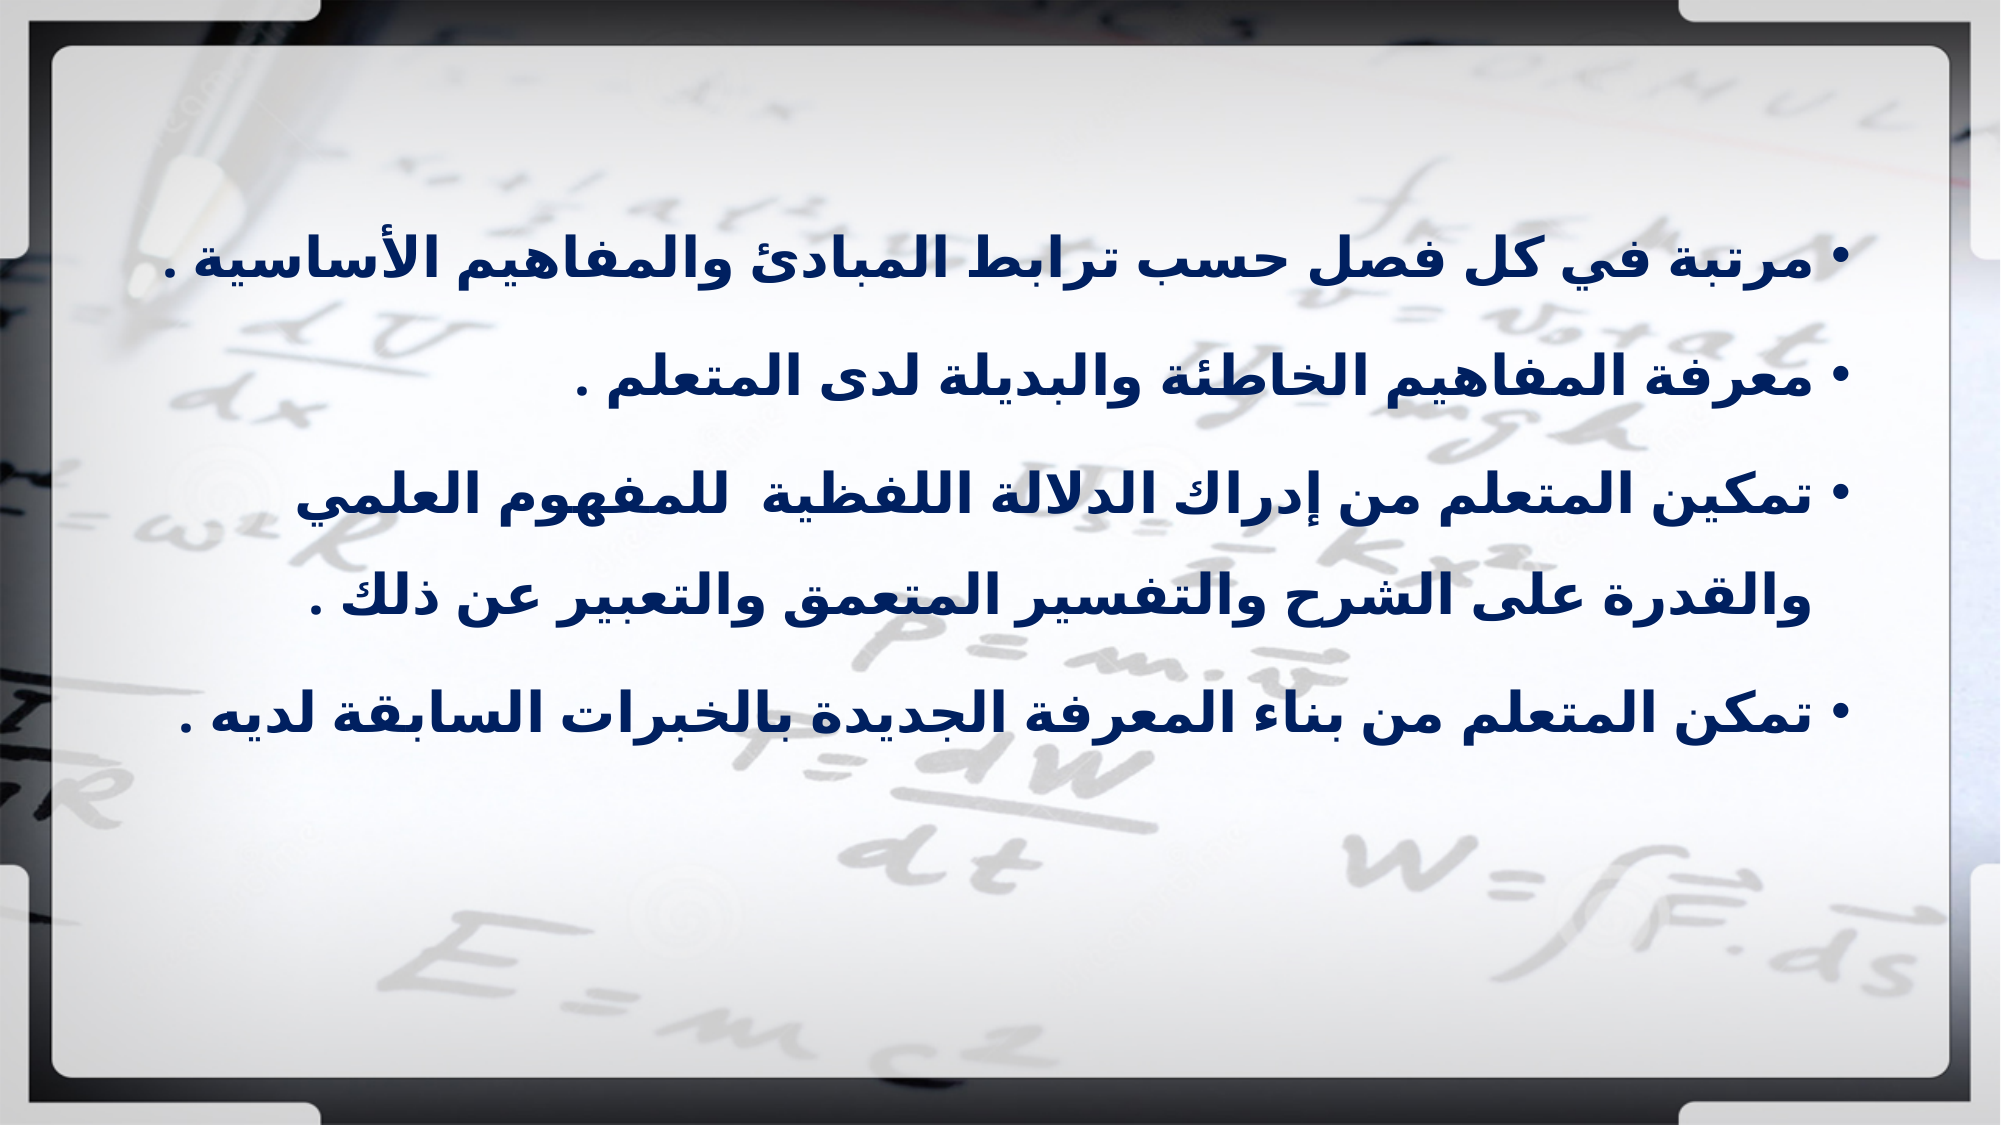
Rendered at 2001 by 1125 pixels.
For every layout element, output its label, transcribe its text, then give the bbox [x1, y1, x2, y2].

picture [0, 0, 2001, 1125]
list مرتبة في كل فصل حسب ترابط المبادئ والمفاهيم الأساسية . معرفة المفاهيم الخاطئة والبديلة لدى المتعلم . تمكين المتعلم من إدراك الدلالة اللفظية للمفهوم العلمي والقدرة على الشرح والتفسير المتعمق والتعبير عن ذلك . تمكن المتعلم من بناء المعرفة الجديدة بالخبرات السابقة لديه . [117, 179, 1863, 894]
